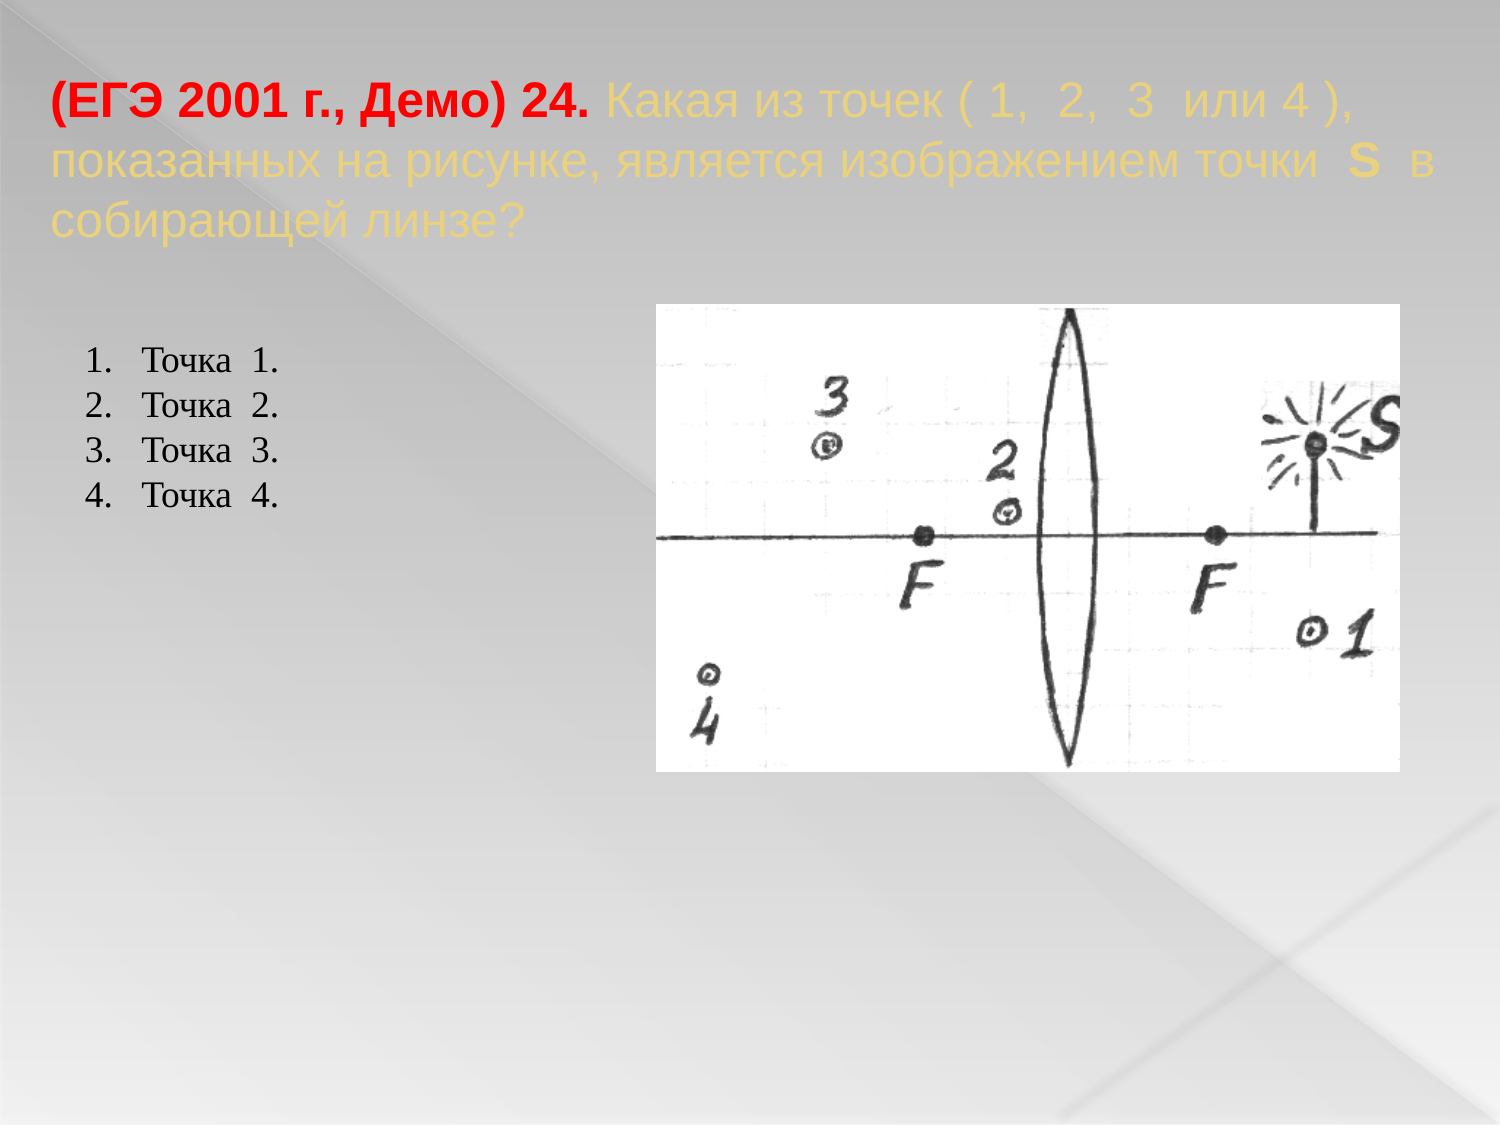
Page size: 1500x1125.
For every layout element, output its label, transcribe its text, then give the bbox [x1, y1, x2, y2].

text_box Точка 1. Точка 2. Точка 3. Точка 4. [70, 328, 646, 523]
title (ЕГЭ 2001 г., Демо) 24. Какая из точек ( 1, 2, 3 или 4 ), показанных на рисунке, является изображением точки S в собирающей линзе? [35, 45, 1465, 270]
picture [655, 304, 1400, 773]
